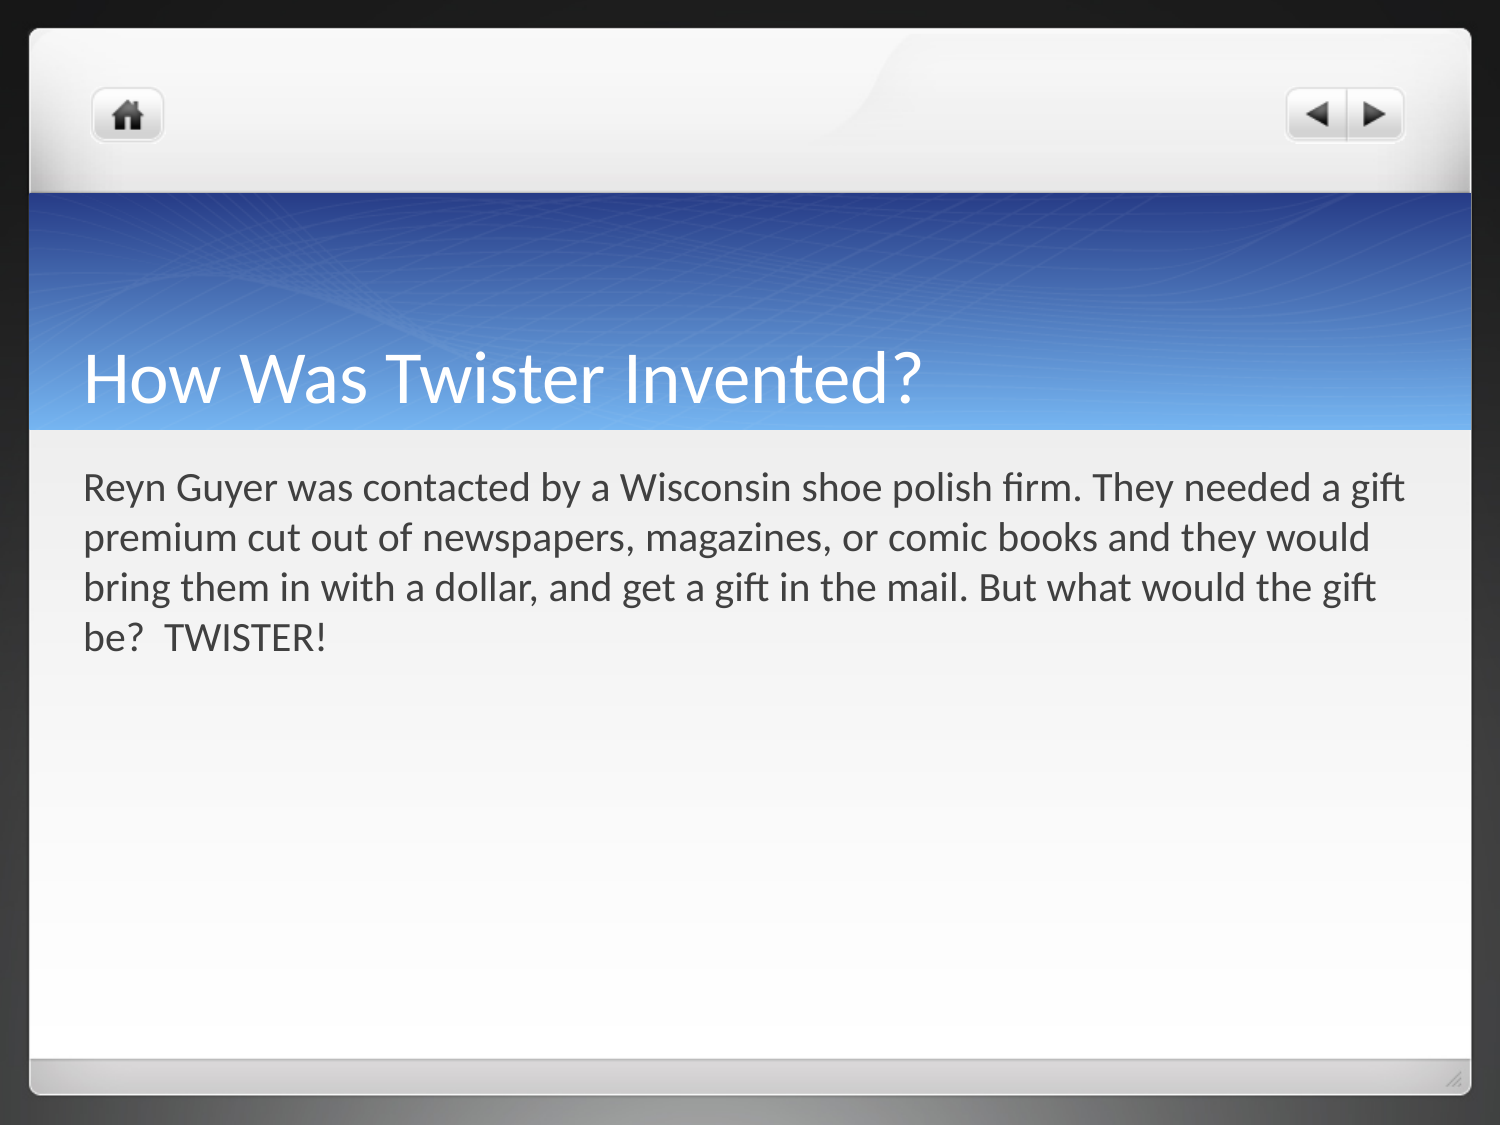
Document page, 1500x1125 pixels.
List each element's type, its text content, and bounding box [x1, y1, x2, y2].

picture [0, 0, 1500, 1125]
title How Was Twister Invented? [68, 238, 1432, 427]
list Reyn Guyer was contacted by a Wisconsin shoe polish firm. They needed a gift premium cut out of newspapers, magazines, or comic books and they would bring them in with a dollar, and get a gift in the mail. But what would the gift be? TWISTER! [68, 452, 1432, 1025]
